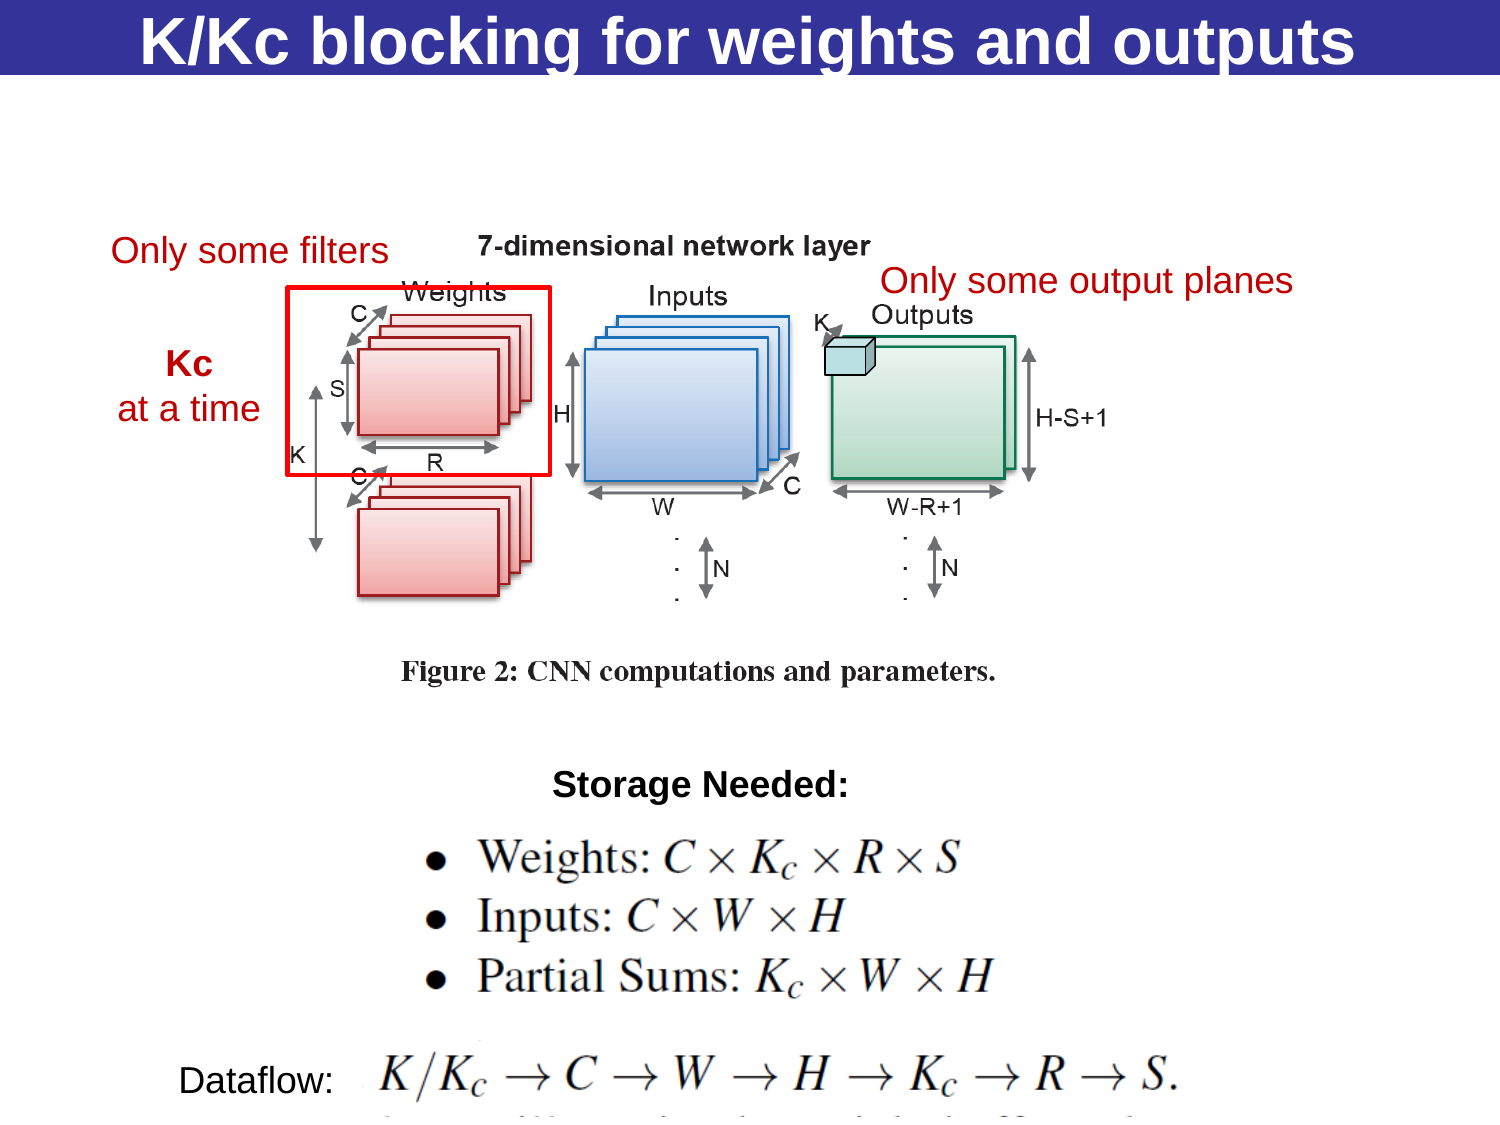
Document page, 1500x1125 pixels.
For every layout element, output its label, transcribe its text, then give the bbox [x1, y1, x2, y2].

text_box Storage Needed: [537, 752, 865, 811]
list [387, 812, 1058, 1003]
text_box Kc at a time [102, 331, 257, 437]
picture [262, 224, 1126, 701]
picture [362, 1039, 1184, 1118]
text_box Only some filters [95, 218, 405, 279]
text_box Only some output planes [1129, 249, 1309, 309]
title K/Kc blocking for weights and outputs [0, 0, 1500, 75]
text_box Dataflow: [163, 1048, 350, 1108]
